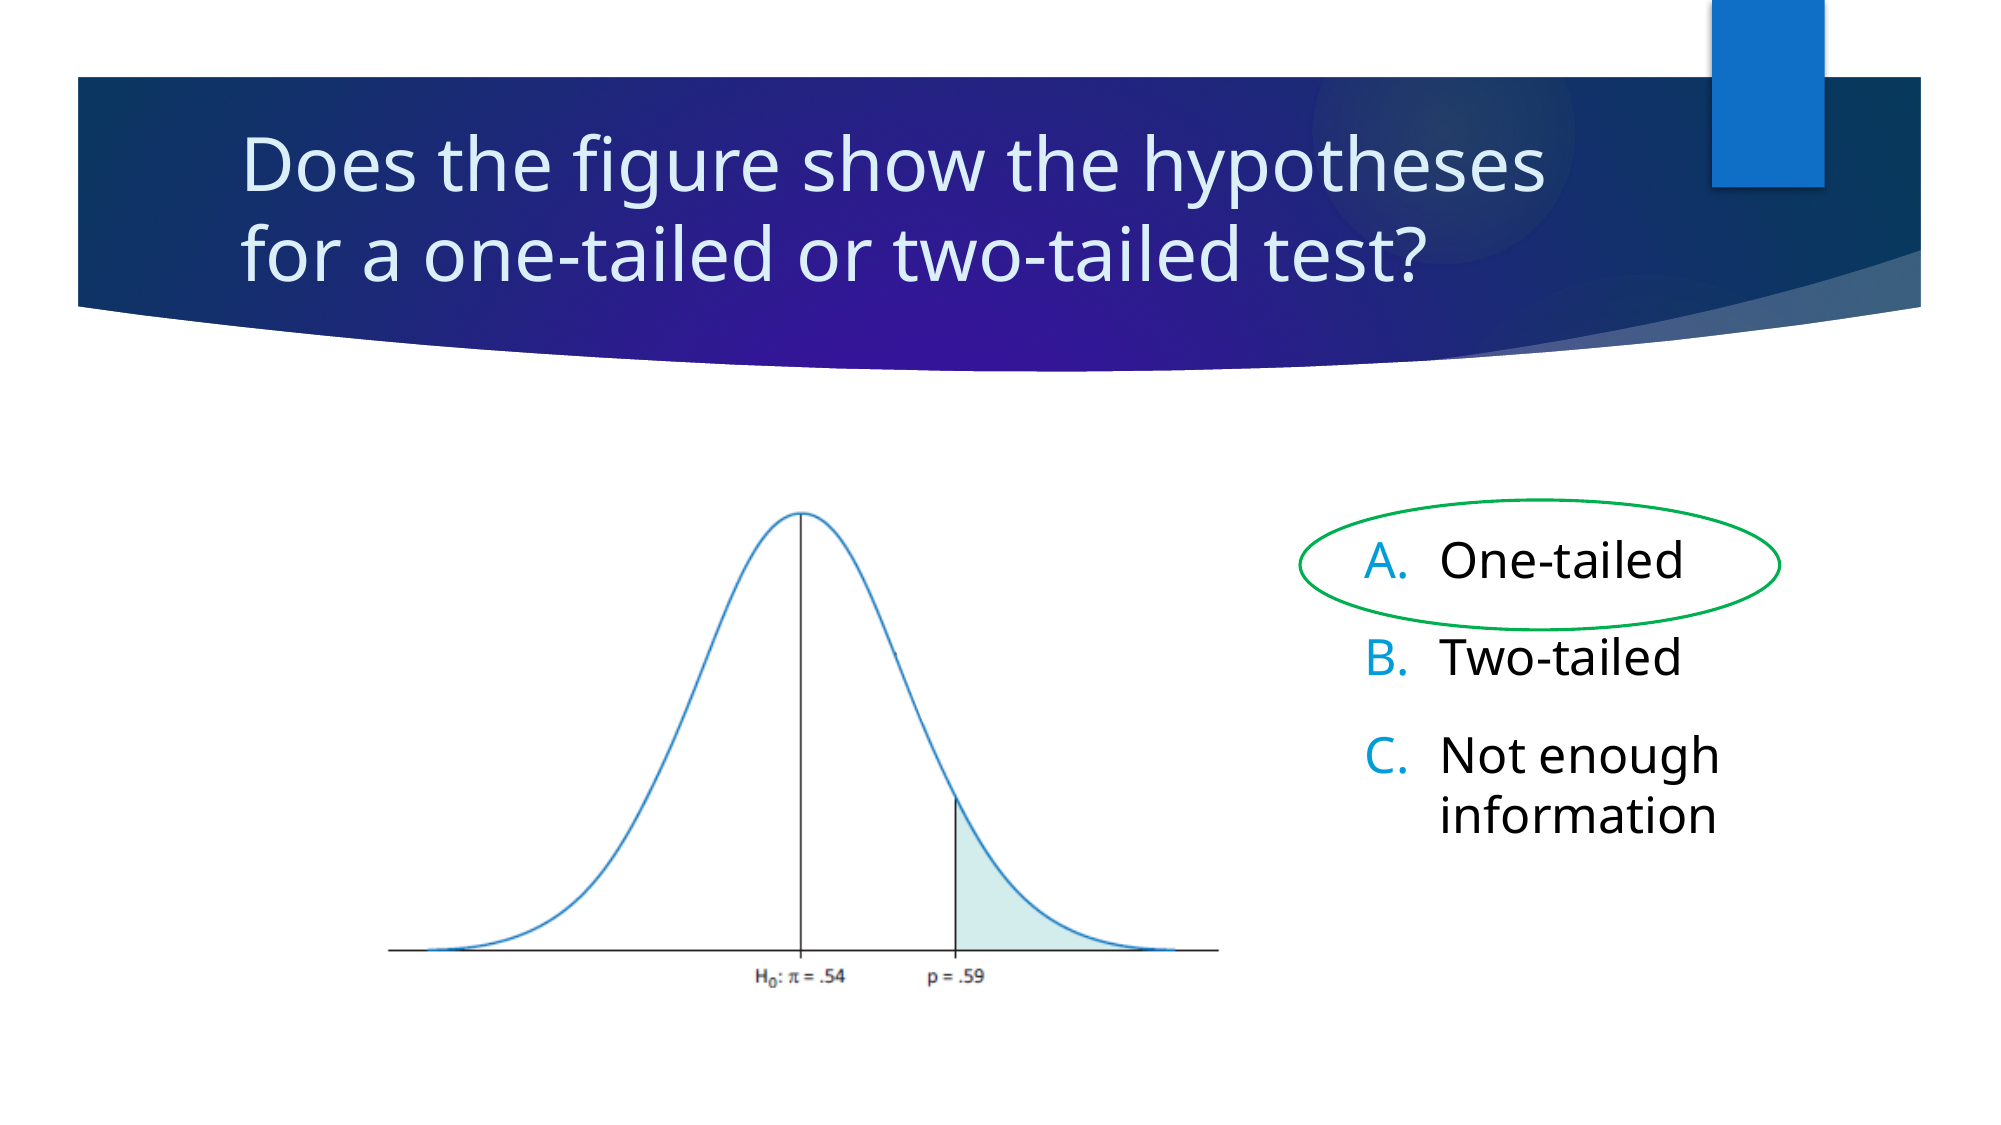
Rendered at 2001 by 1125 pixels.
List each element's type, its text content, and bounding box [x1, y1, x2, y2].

text_box [1298, 523, 1349, 606]
title Does the figure show the hypotheses for a one-tailed or two-tailed test? [225, 113, 1663, 301]
text_box One-tailed Two-tailed Not enough information [1349, 520, 1861, 851]
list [362, 499, 1238, 988]
text_box [1361, 498, 1719, 520]
